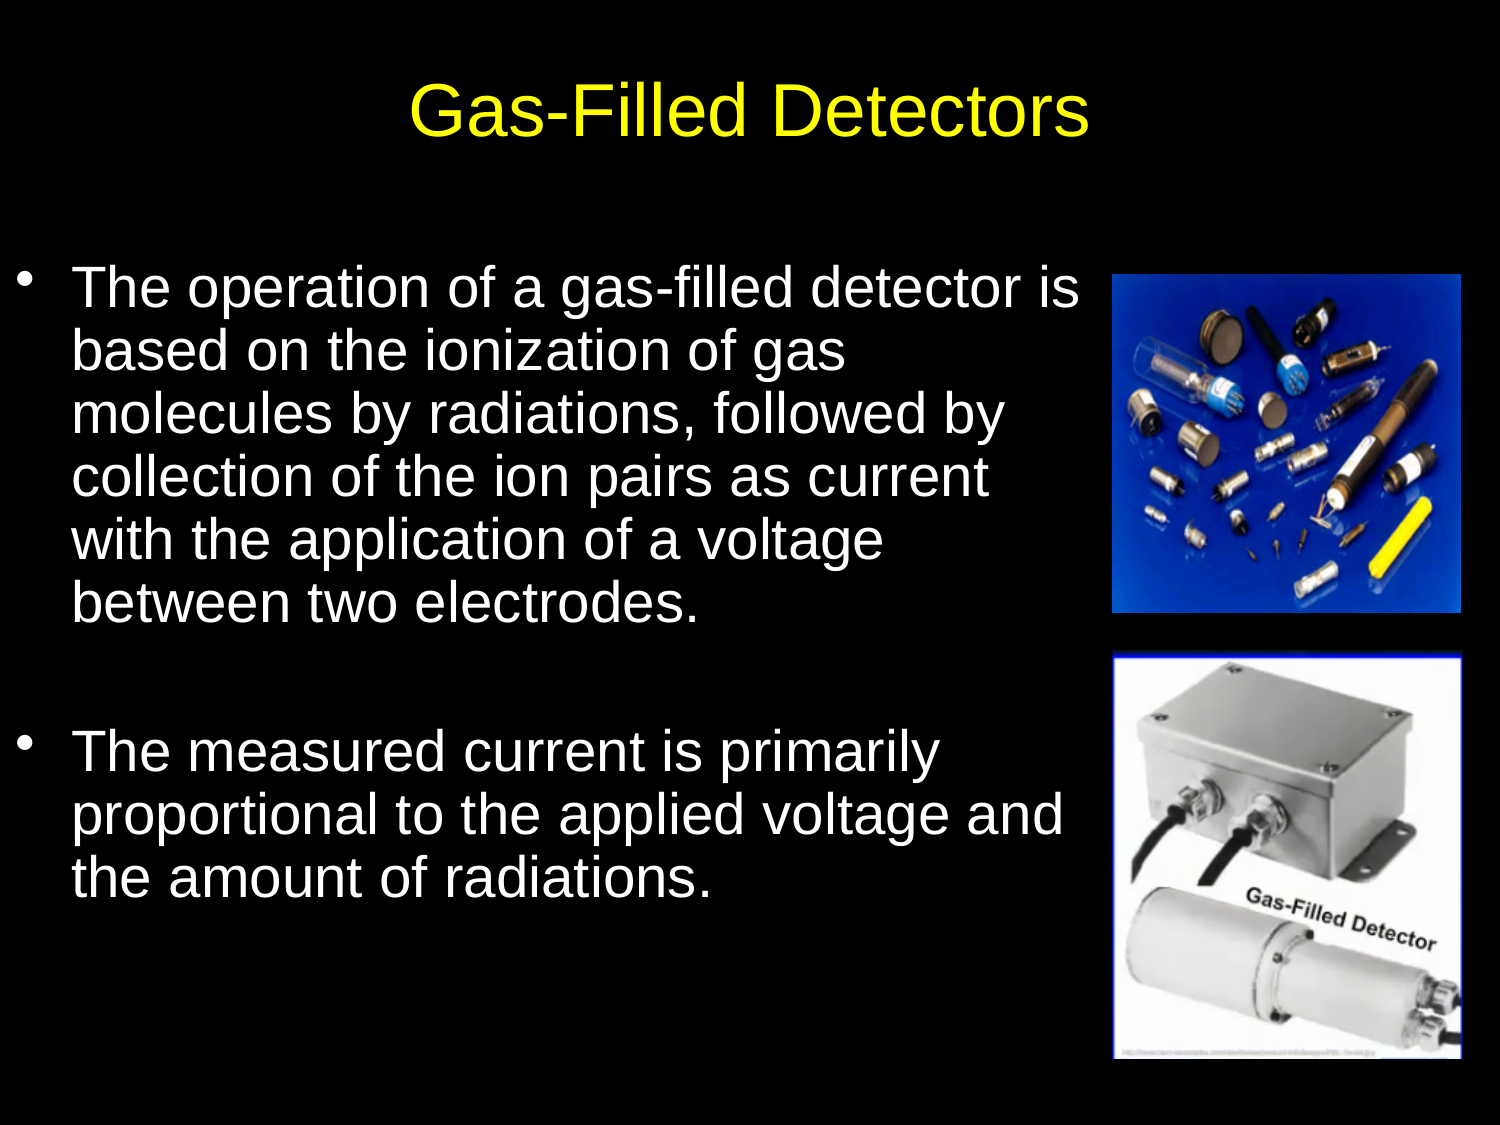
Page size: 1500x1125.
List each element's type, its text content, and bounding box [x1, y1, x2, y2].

picture [1112, 649, 1463, 1059]
list The operation of a gas-filled detector is based on the ionization of gas molecules by radiations, followed by collection of the ion pairs as current with the application of a voltage between two electrodes. The measured current is primarily proportional to the applied voltage and the amount of radiations. [0, 249, 1126, 988]
title Gas-Filled Detectors [74, 12, 1426, 201]
picture [1112, 274, 1461, 613]
